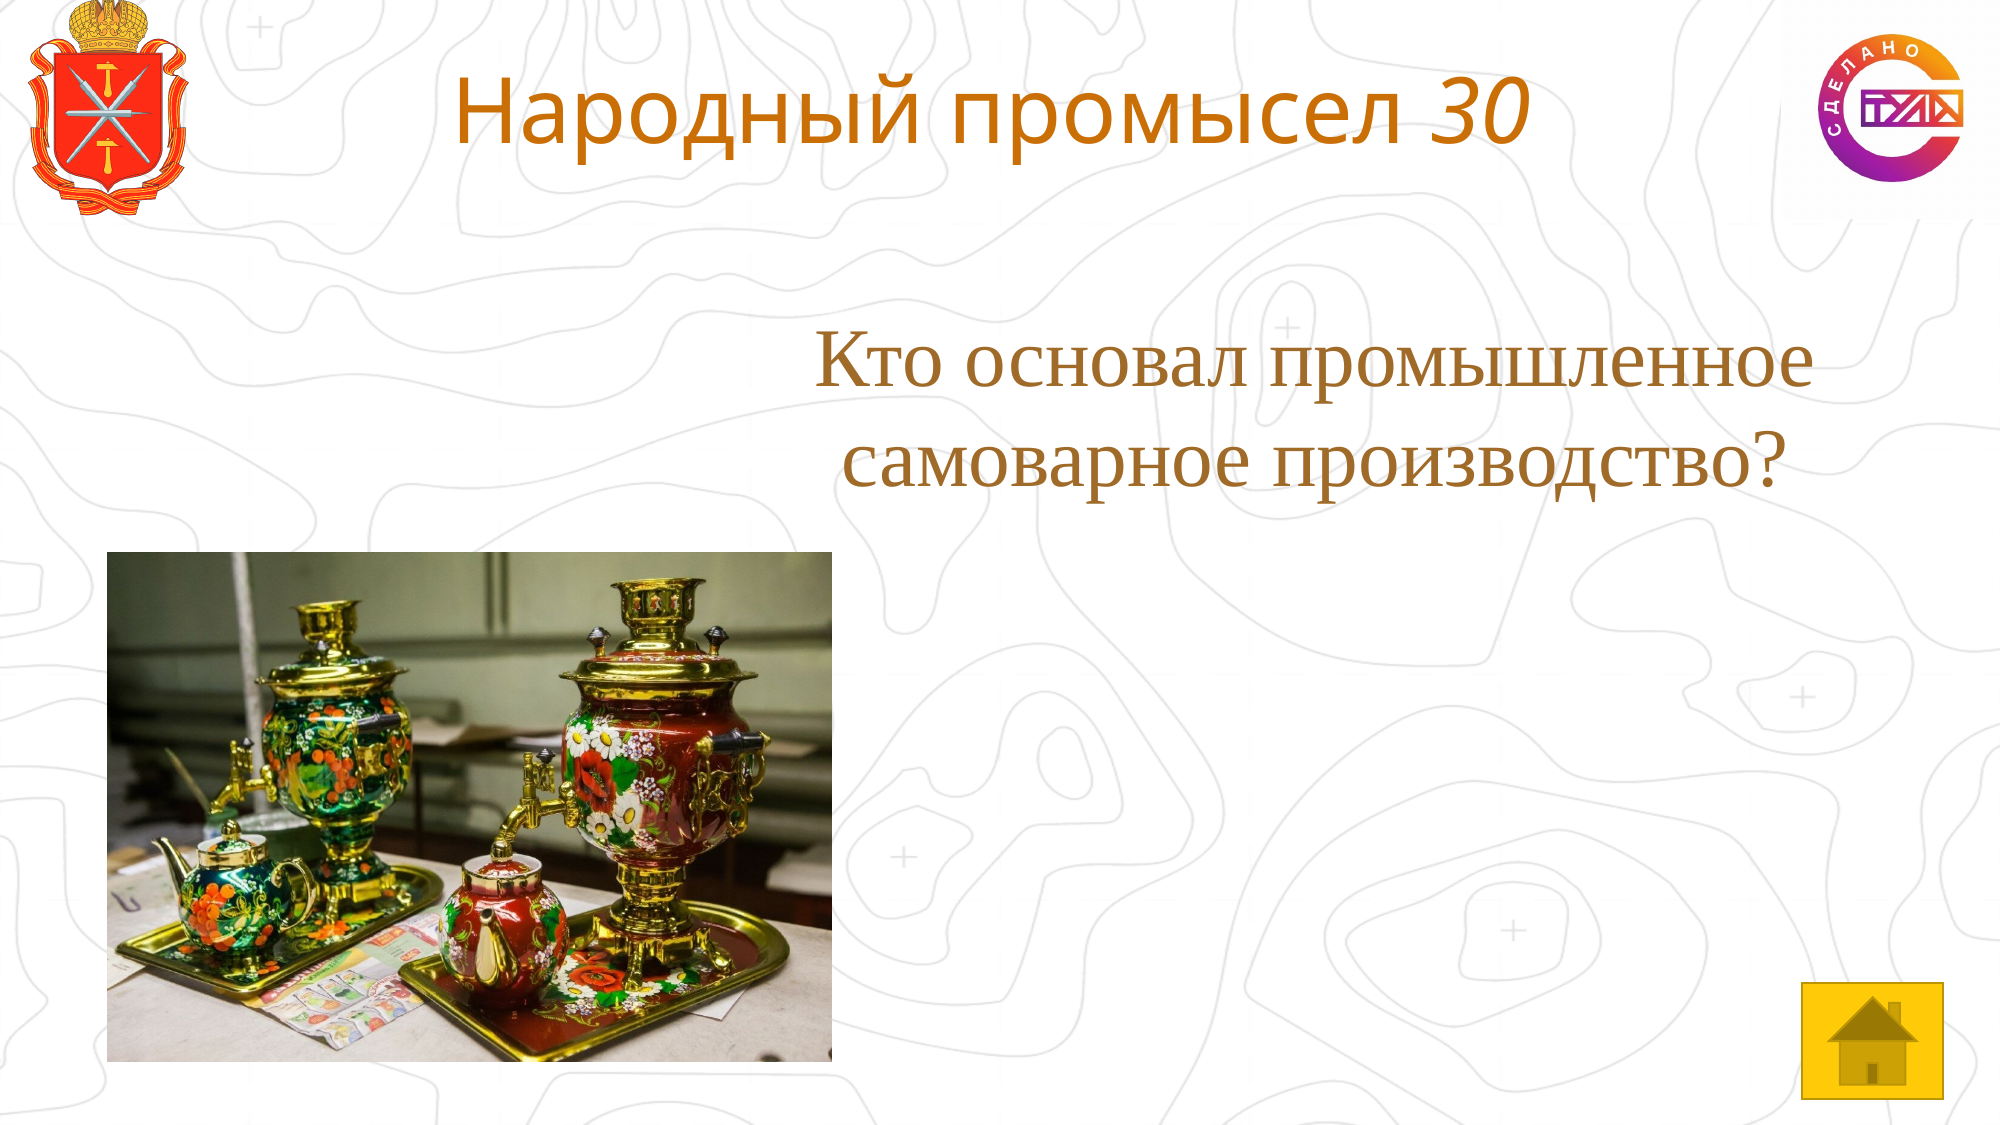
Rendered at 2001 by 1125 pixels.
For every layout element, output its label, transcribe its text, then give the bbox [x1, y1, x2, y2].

picture [107, 552, 832, 1062]
text_box Кто основал промышленное самоварное производство? [584, 295, 2000, 511]
picture [14, 0, 202, 220]
picture [1781, 0, 2000, 219]
text_box Народный промысел 30 [354, 44, 1629, 170]
text_box [1801, 982, 1944, 1100]
